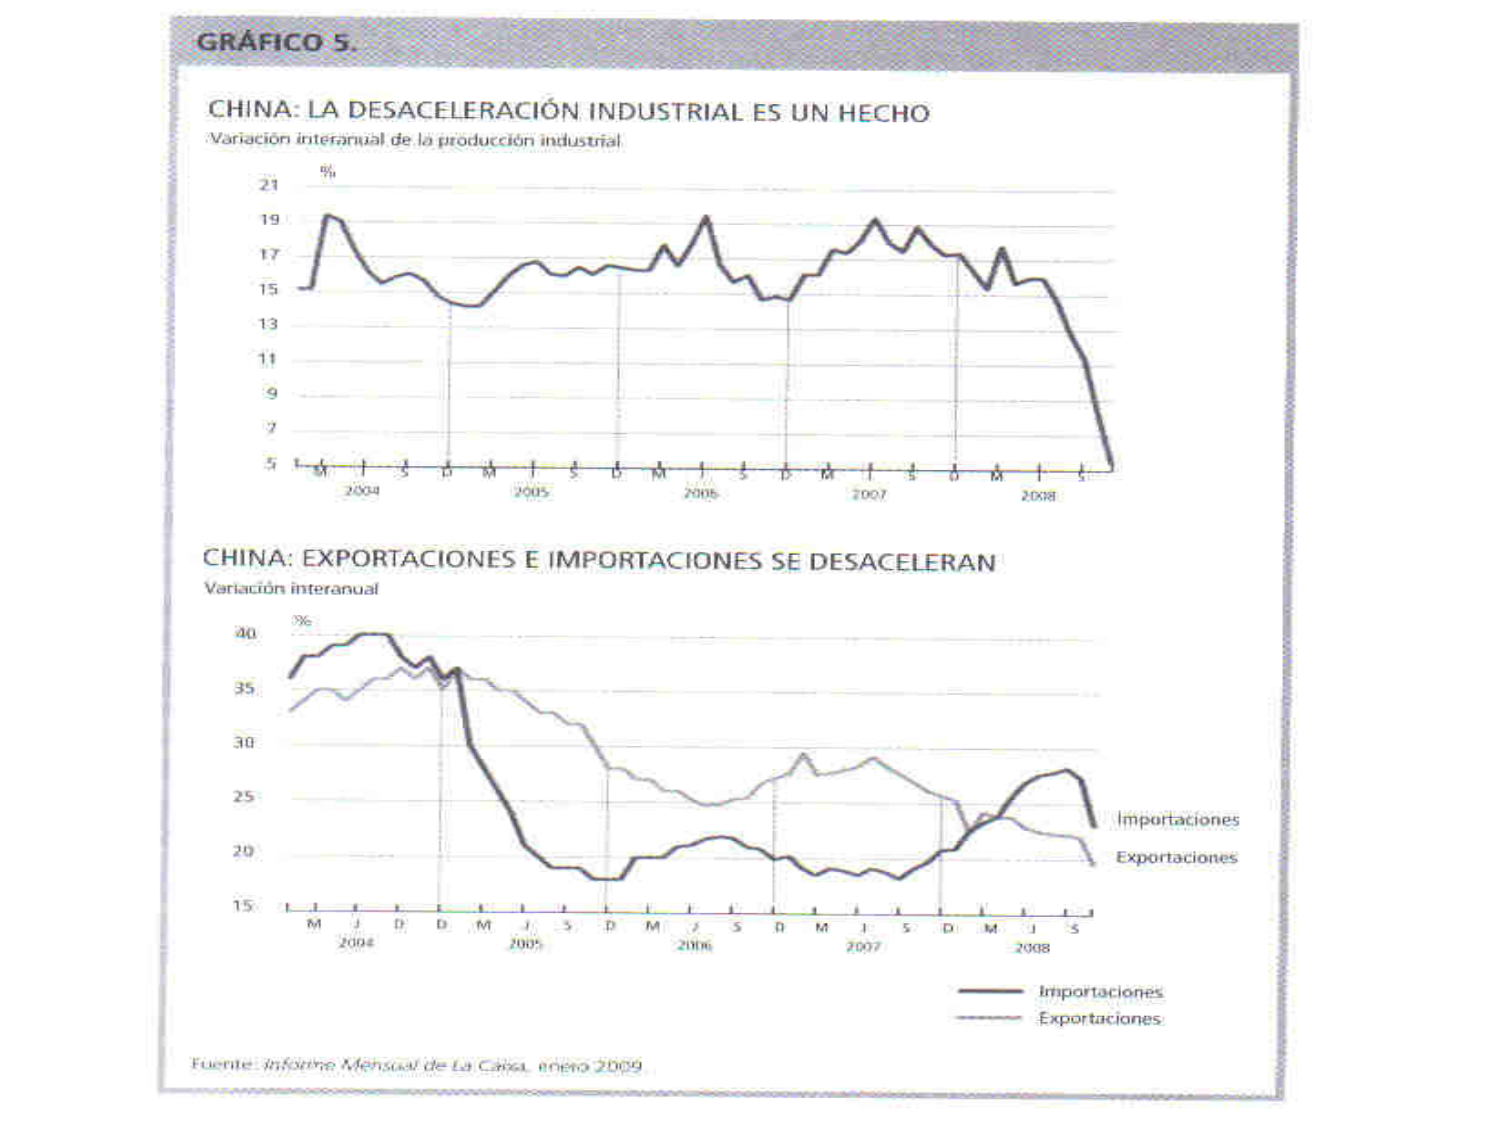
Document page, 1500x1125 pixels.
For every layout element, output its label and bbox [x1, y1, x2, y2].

picture [116, 0, 1337, 1125]
